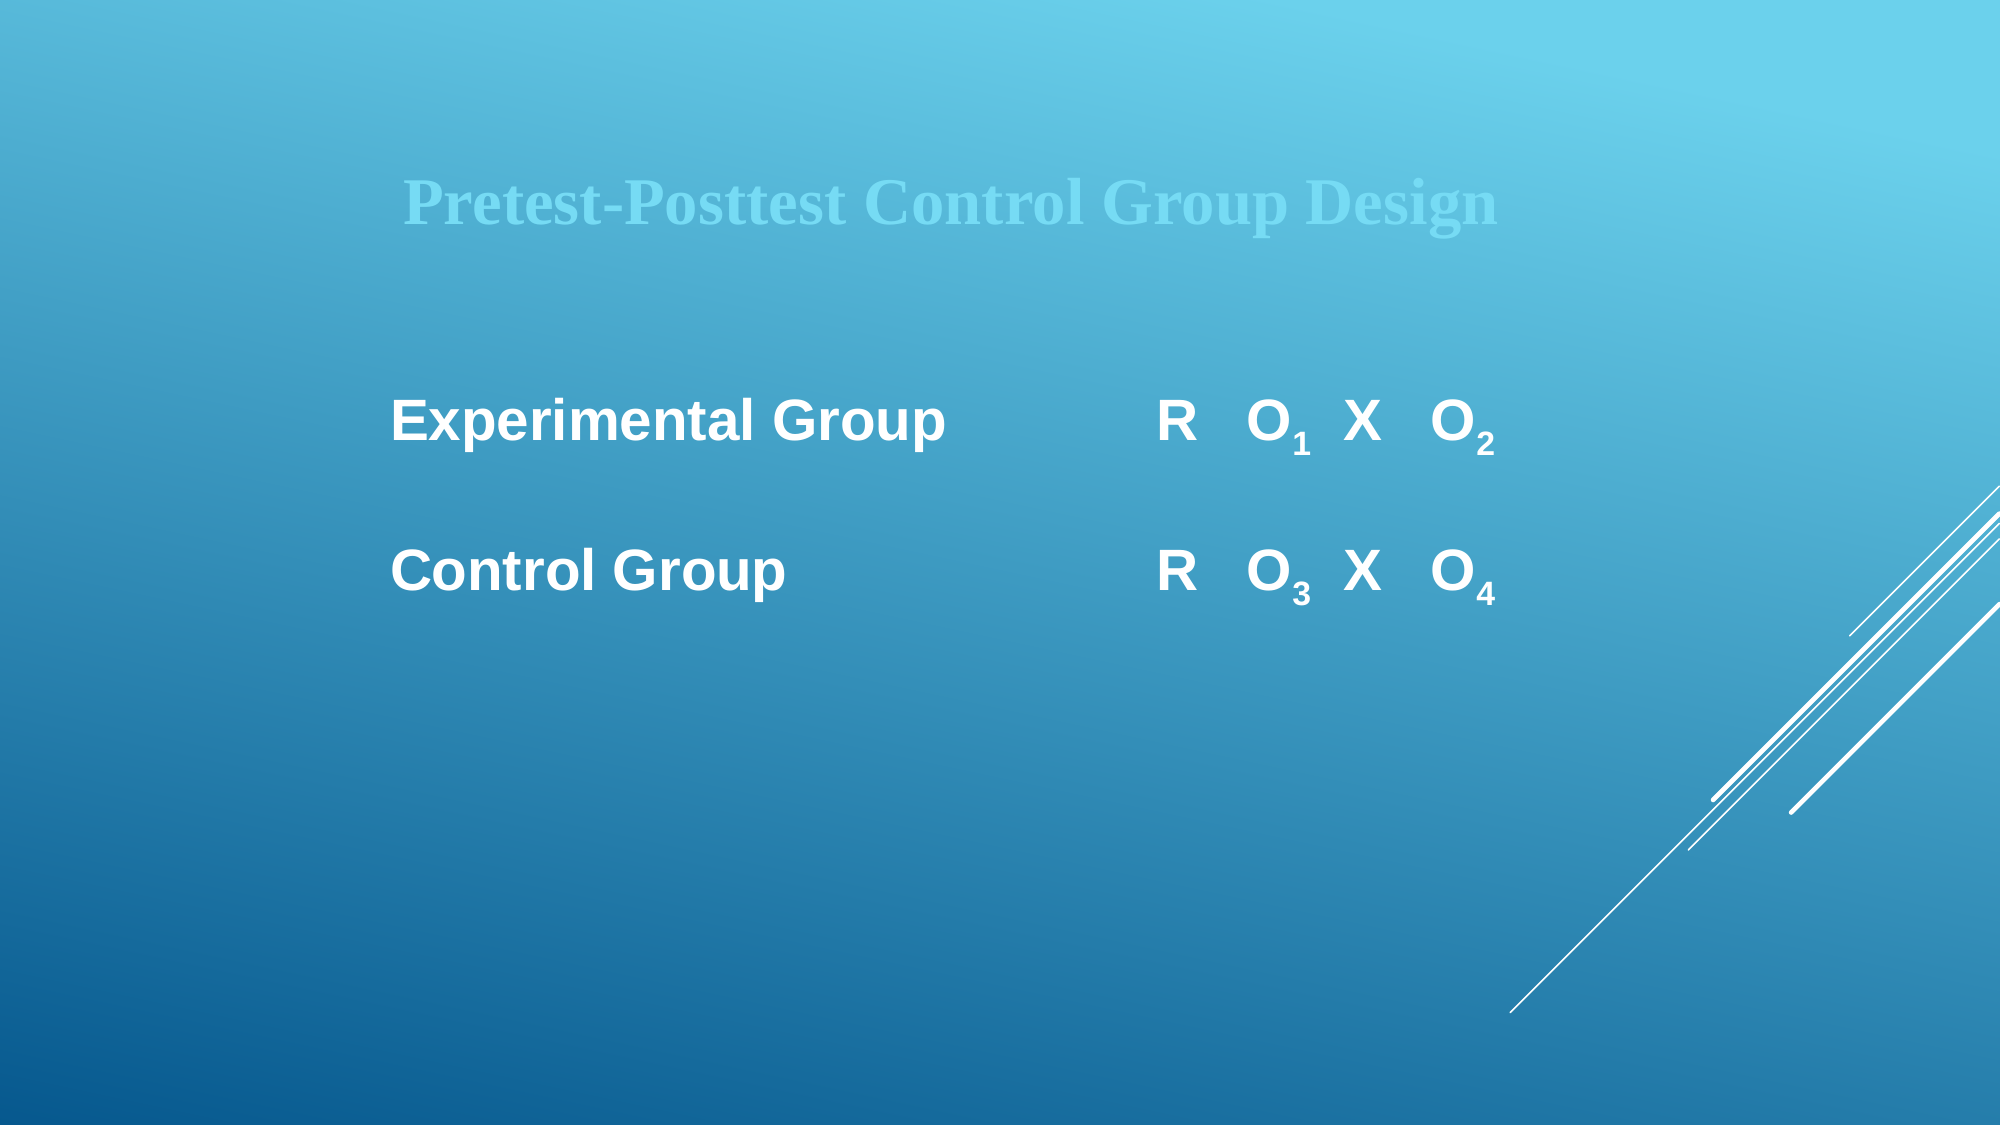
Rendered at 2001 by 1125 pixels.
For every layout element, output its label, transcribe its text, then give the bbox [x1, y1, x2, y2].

text_box Pretest-Posttest Control Group Design [388, 149, 1516, 245]
text_box Experimental Group R O1 X O2 Control Group R O3 X O4 [374, 375, 1606, 620]
